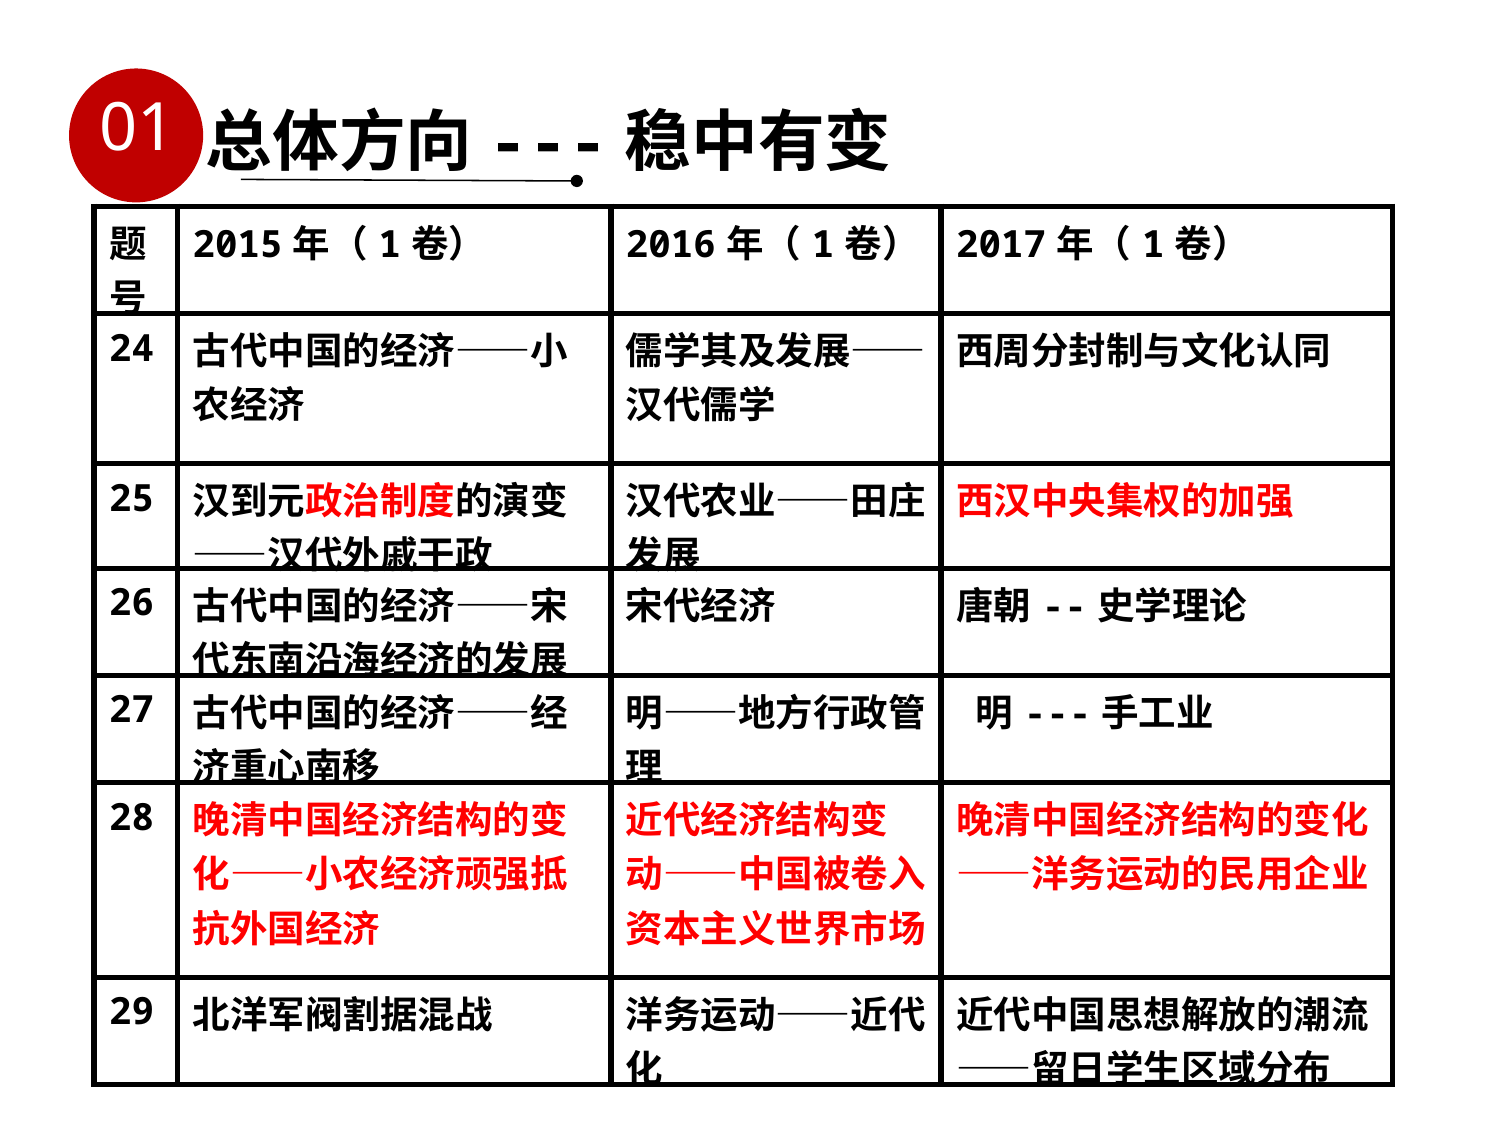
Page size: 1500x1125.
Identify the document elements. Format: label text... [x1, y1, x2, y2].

text_box [66, 88, 191, 204]
table_cell 24 [97, 316, 175, 461]
table_cell 西汉中央集权的加强 [944, 466, 1390, 566]
table_cell 明――地方行政管理 [614, 678, 938, 780]
table_cell 儒学其及发展―― 汉代儒学 [614, 316, 938, 461]
text_box 总体方向---稳中有变 [191, 91, 907, 267]
table_cell 古代中国的经济——宋代东南沿海经济的发展 [180, 571, 608, 673]
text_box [240, 182, 576, 188]
table_cell 洋务运动――近代化 [614, 980, 938, 1082]
text_box [100, 66, 172, 76]
text_box 01 [85, 76, 204, 171]
table_cell 古代中国的经济——经济重心南移 [180, 678, 608, 780]
table_cell 29 [97, 980, 175, 1082]
table_cell 古代中国的经济——小农经济 [180, 316, 608, 461]
table_cell 近代经济结构变动――中国被卷入资本主义世界市场 [614, 785, 938, 975]
table_cell 27 [97, 678, 175, 780]
table_cell 明---手工业 [944, 678, 1390, 780]
table_header 2016年（1卷） [614, 209, 938, 311]
table_cell 25 [97, 466, 175, 566]
table_cell 汉代农业――田庄发展 [614, 466, 938, 566]
table_cell 宋代经济 [614, 571, 938, 673]
table_cell 汉到元政治制度的演变——汉代外戚干政 [180, 466, 608, 566]
table_cell 28 [97, 785, 175, 975]
table_cell 晚清中国经济结构的变化——洋务运动的民用企业 [944, 785, 1390, 975]
table_header 2017年（1卷） [944, 209, 1390, 311]
table_cell 西周分封制与文化认同 [944, 316, 1390, 461]
table_cell 北洋军阀割据混战 [180, 980, 608, 1082]
table_cell 26 [97, 571, 175, 673]
table_header 题号 [97, 209, 175, 311]
table_cell 近代中国思想解放的潮流——留日学生区域分布 [944, 980, 1390, 1082]
table_cell 唐朝--史学理论 [944, 571, 1390, 673]
table_cell 晚清中国经济结构的变化——小农经济顽强抵抗外国经济 [180, 785, 608, 975]
table_header 2015年（1卷） [180, 209, 608, 311]
